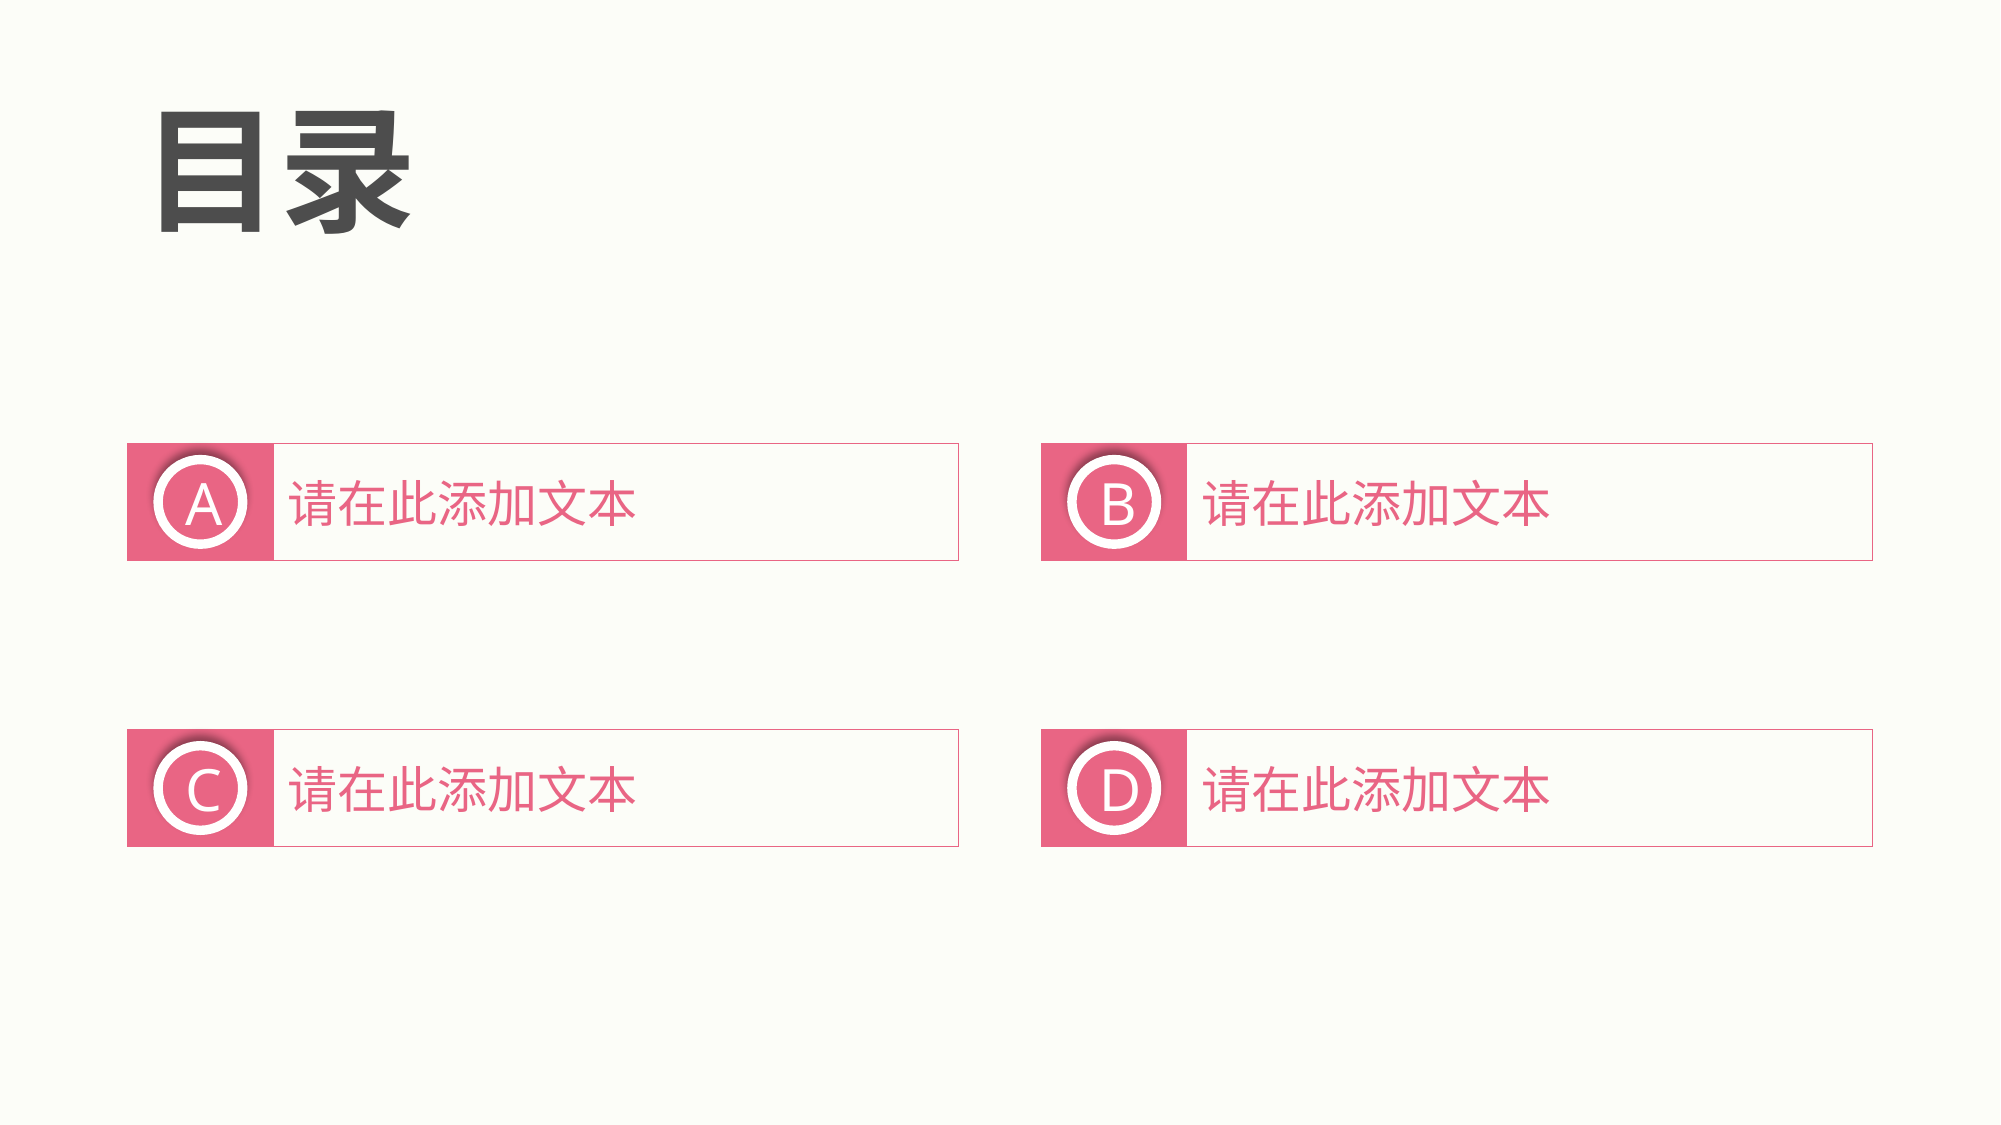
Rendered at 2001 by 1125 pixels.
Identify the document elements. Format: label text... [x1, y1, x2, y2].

text_box [127, 442, 272, 562]
text_box 请在此添加文本 [1186, 442, 1873, 562]
text_box 目录 [127, 76, 697, 256]
text_box 请在此添加文本 [272, 442, 959, 562]
text_box D [1070, 744, 1158, 832]
text_box [127, 728, 272, 848]
text_box [1040, 728, 1186, 848]
text_box B [1070, 458, 1158, 546]
text_box C [157, 744, 244, 832]
text_box [1040, 442, 1186, 562]
text_box 请在此添加文本 [272, 728, 959, 848]
text_box 请在此添加文本 [1186, 728, 1873, 848]
text_box A [157, 458, 244, 546]
